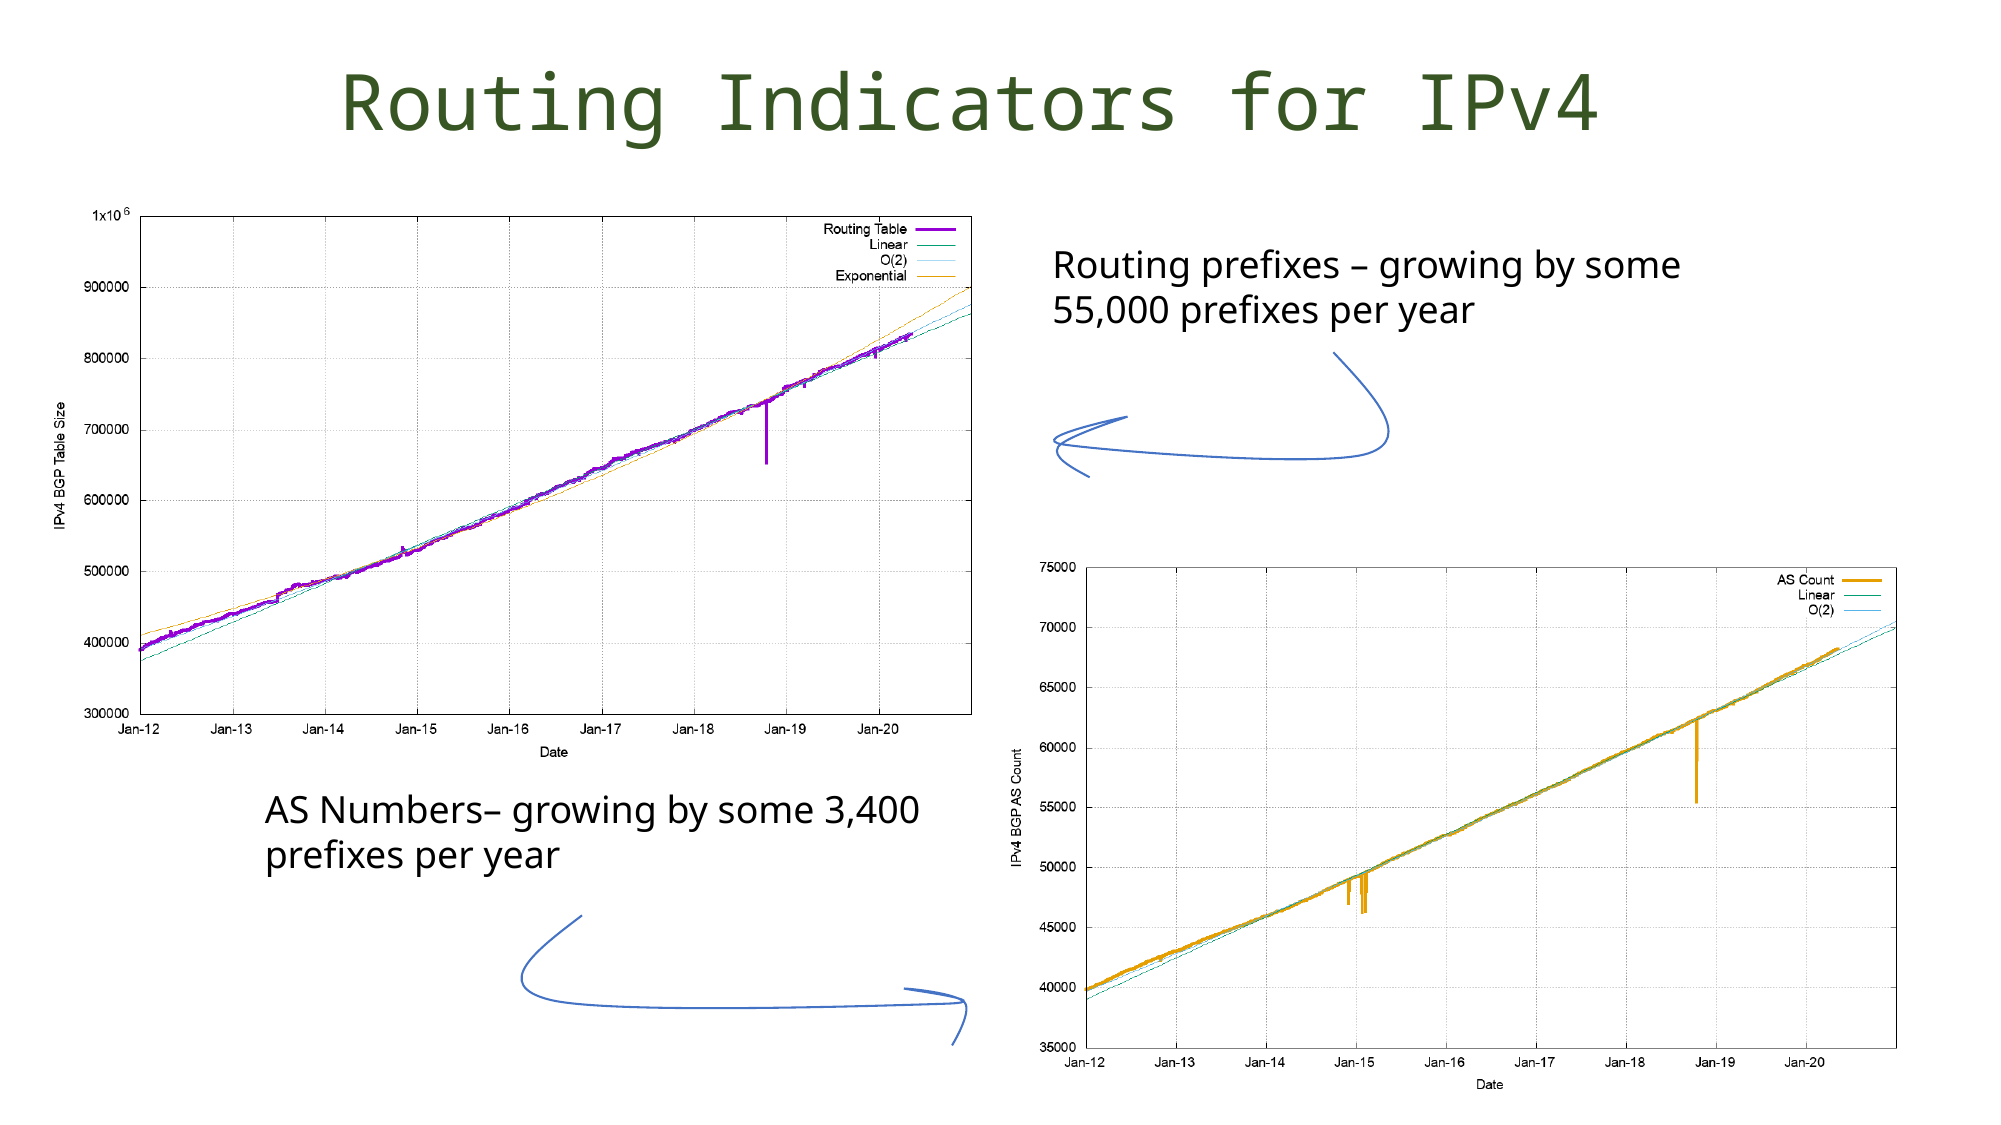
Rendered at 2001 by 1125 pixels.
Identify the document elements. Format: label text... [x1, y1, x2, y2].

title Routing Indicators for IPv4 [324, 11, 1675, 199]
text_box Routing prefixes – growing by some 55,000 prefixes per year [1037, 233, 1733, 339]
picture [1004, 552, 1920, 1096]
picture [47, 200, 996, 764]
text_box AS Numbers– growing by some 3,400 prefixes per year [249, 778, 945, 884]
text_box [520, 914, 968, 1046]
text_box [1053, 351, 1390, 479]
